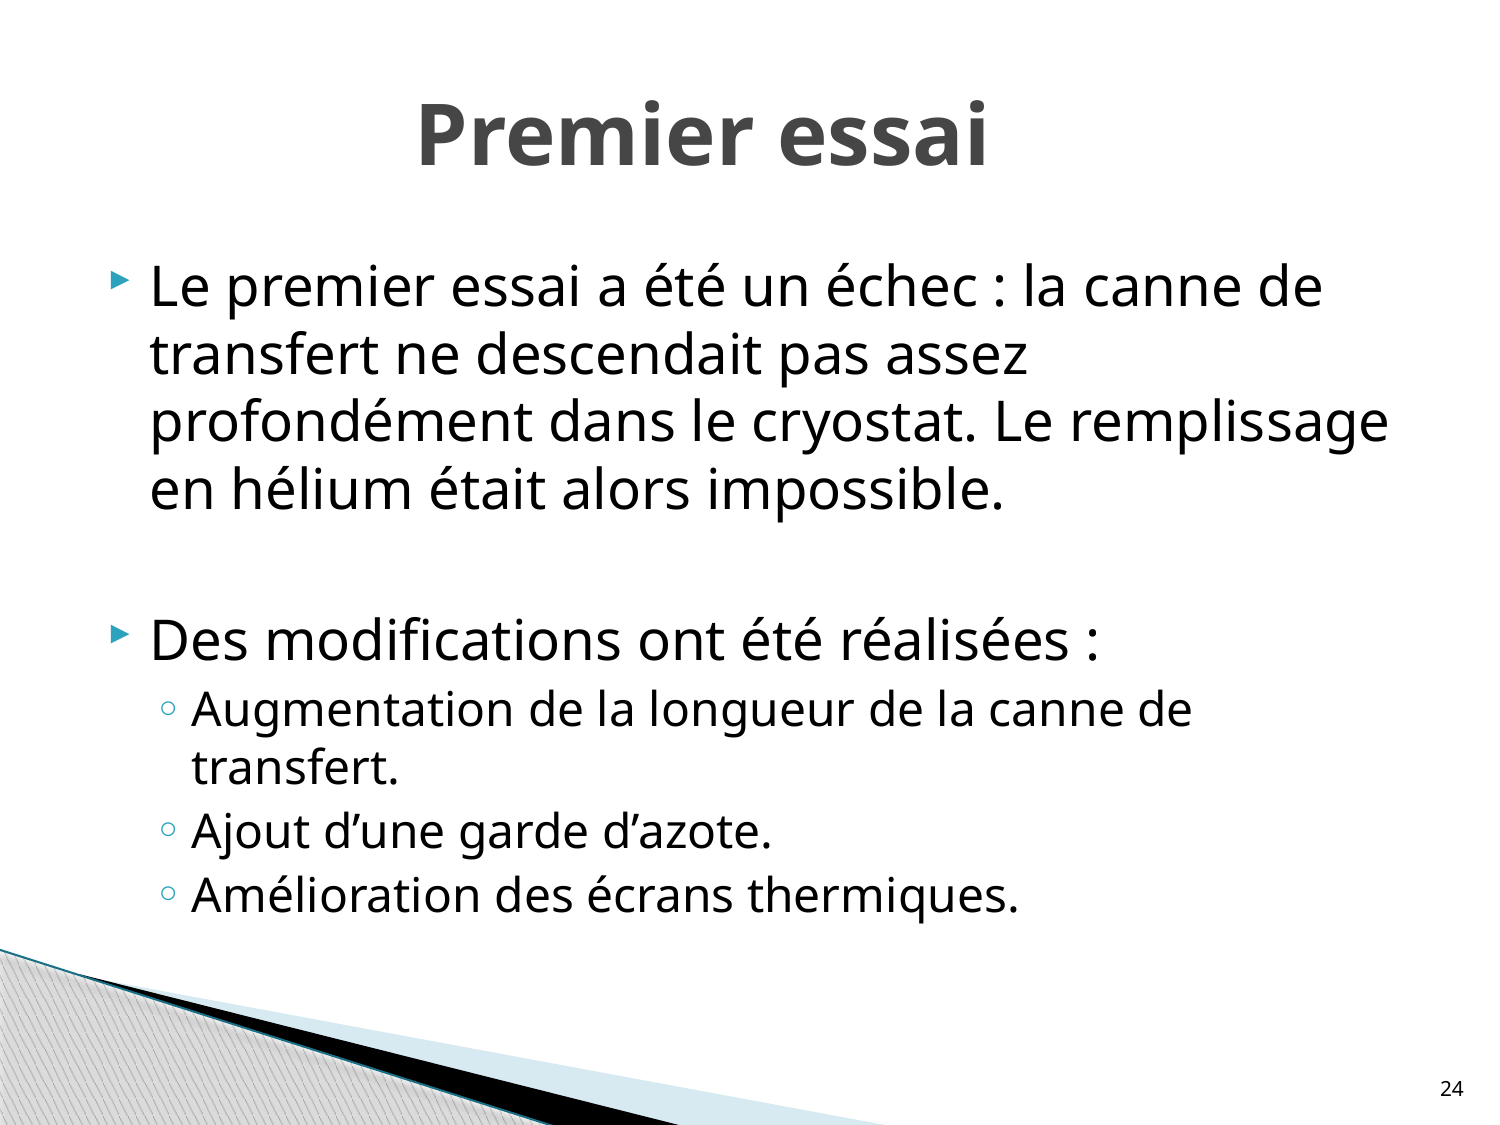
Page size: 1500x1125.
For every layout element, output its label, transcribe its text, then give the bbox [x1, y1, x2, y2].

title Premier essai [399, 37, 1500, 225]
list Le premier essai a été un échec : la canne de transfert ne descendait pas assez profondément dans le cryostat. Le remplissage en hélium était alors impossible. Des modifications ont été réalisées : Augmentation de la longueur de la canne de transfert. Ajout d’une garde d’azote. Amélioration des écrans thermiques. [75, 243, 1425, 986]
slide_number 24 [1418, 1051, 1479, 1112]
